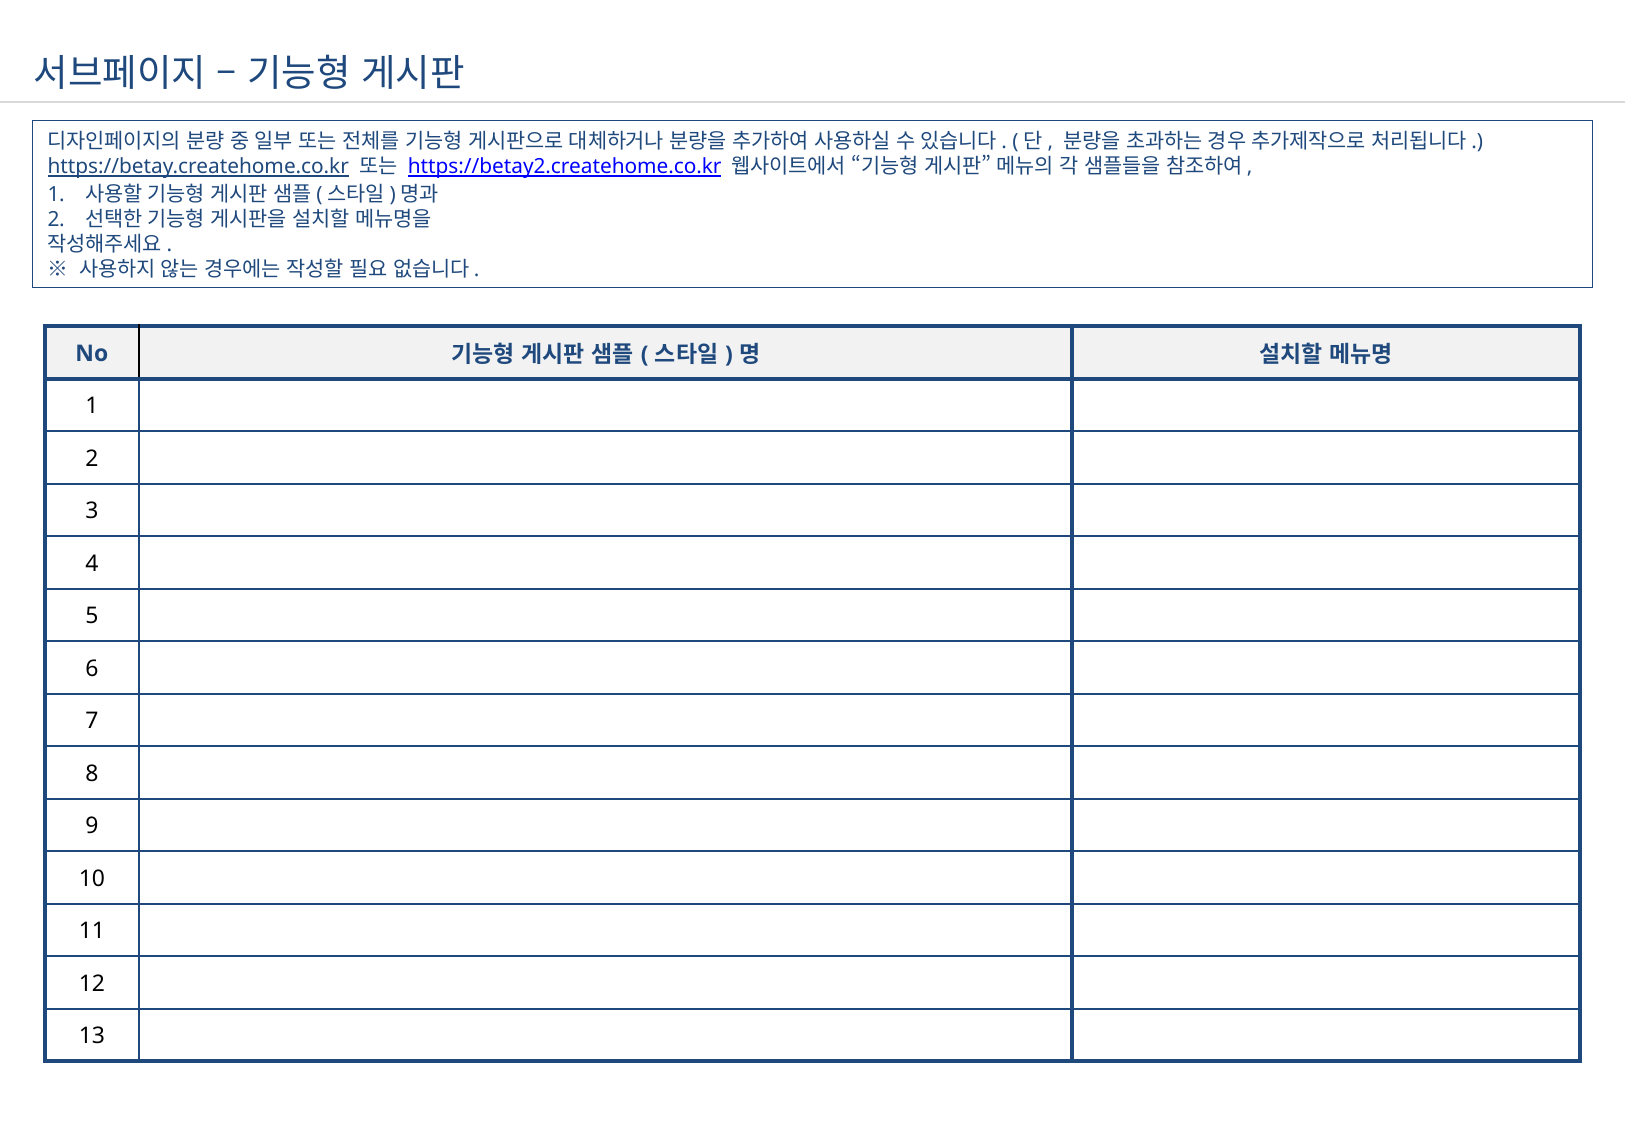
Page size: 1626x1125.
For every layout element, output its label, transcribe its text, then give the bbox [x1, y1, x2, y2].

table_cell [1074, 800, 1578, 850]
table_cell [1074, 852, 1578, 903]
table_cell [140, 957, 1070, 1008]
table_cell [140, 432, 1070, 483]
table_cell 2 [47, 432, 138, 483]
table_cell [140, 590, 1070, 640]
table_cell [140, 485, 1070, 535]
table_cell [1074, 381, 1578, 430]
table_cell 3 [47, 485, 138, 535]
table_cell [1074, 1010, 1578, 1059]
table_cell 11 [47, 905, 138, 955]
table_cell [140, 747, 1070, 798]
table_cell [1074, 905, 1578, 955]
table_cell 7 [47, 695, 138, 745]
table_header 설치할 메뉴명 [1074, 328, 1578, 377]
table_cell 12 [47, 957, 138, 1008]
text_box 서브페이지 – 기능형 게시판 [18, 41, 480, 101]
table_cell [1074, 642, 1578, 693]
table_cell [140, 1010, 1070, 1059]
table_cell [1074, 957, 1578, 1008]
table_cell [140, 642, 1070, 693]
table_cell [1074, 432, 1578, 483]
table_cell [1074, 590, 1578, 640]
table_cell 1 [47, 381, 138, 430]
table_cell [1074, 695, 1578, 745]
table_header 기능형 게시판 샘플(스타일)명 [140, 328, 1070, 377]
table_cell 8 [47, 747, 138, 798]
table_cell [140, 852, 1070, 903]
table_cell [140, 800, 1070, 850]
table_cell [140, 537, 1070, 588]
table_cell 4 [47, 537, 138, 588]
table_cell [140, 905, 1070, 955]
table_cell [140, 695, 1070, 745]
table_cell [1074, 485, 1578, 535]
table_cell 13 [47, 1010, 138, 1059]
table_cell 10 [47, 852, 138, 903]
table_cell 9 [47, 800, 138, 850]
table_cell [1074, 747, 1578, 798]
table_cell [1074, 537, 1578, 588]
text_box 디자인페이지의 분량 중 일부 또는 전체를 기능형 게시판으로 대체하거나 분량을 추가하여 사용하실 수 있습니다. (단, 분량을 초과하는 경우 추가제작으로 처리됩니다.) https://betay.createhome.co.kr 또는 https://betay2.createhome.co.kr 웹사이트에서 “기능형 게시판” 메뉴의 각 샘플들을 참조하여, 사용할 기능형 게시판 샘플(스타일)명과 선택한 기능형 게시판을 설치할 메뉴명을 작성해주세요. ※ 사용하지 않는 경우에는 작성할 필요 없습니다. [32, 120, 1593, 288]
table_cell [140, 381, 1070, 430]
table_cell 6 [47, 642, 138, 693]
table_header No [47, 328, 138, 377]
table_cell 5 [47, 590, 138, 640]
